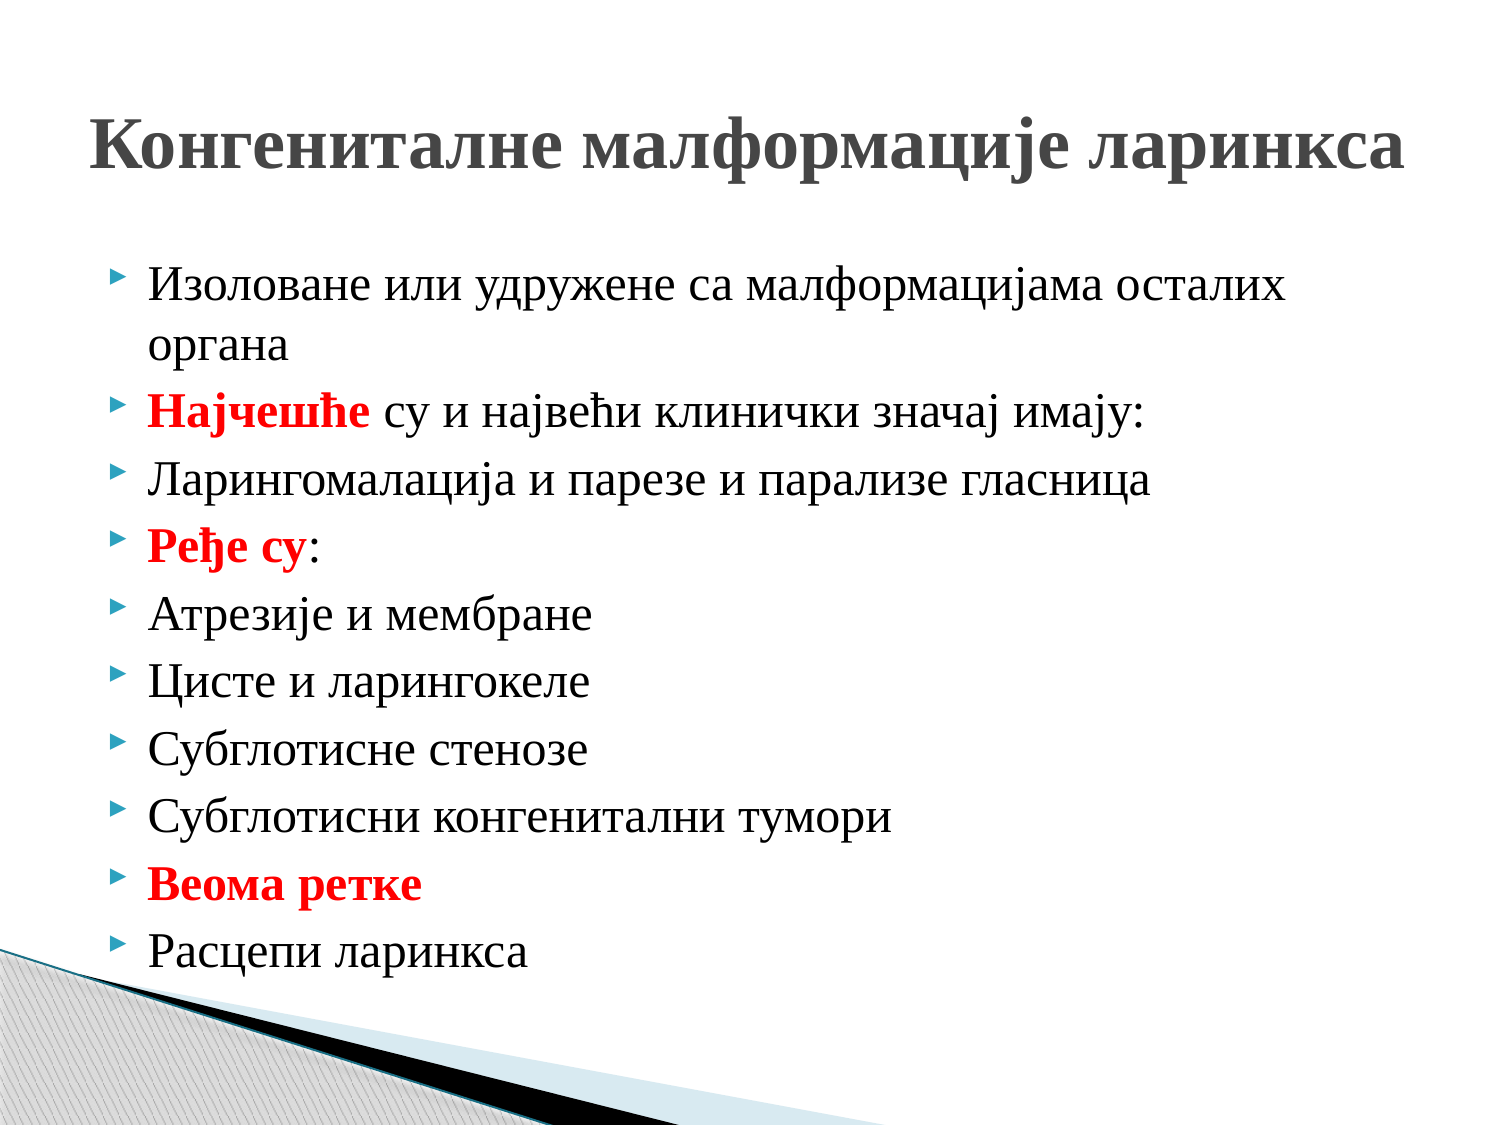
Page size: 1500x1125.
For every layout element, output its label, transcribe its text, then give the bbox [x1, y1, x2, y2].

list Изоловане или удружене са малформацијама осталих органа Најчешће су и највећи клинички значај имају: Ларингомалација и парезе и парализе гласница Ређе су: Атрезије и мембране Цисте и ларингокеле Субглотисне стенозе Субглотисни конгенитални тумори Веома ретке Расцепи ларинкса [75, 243, 1425, 986]
title Конгениталне малформације ларинкса [75, 45, 1425, 233]
